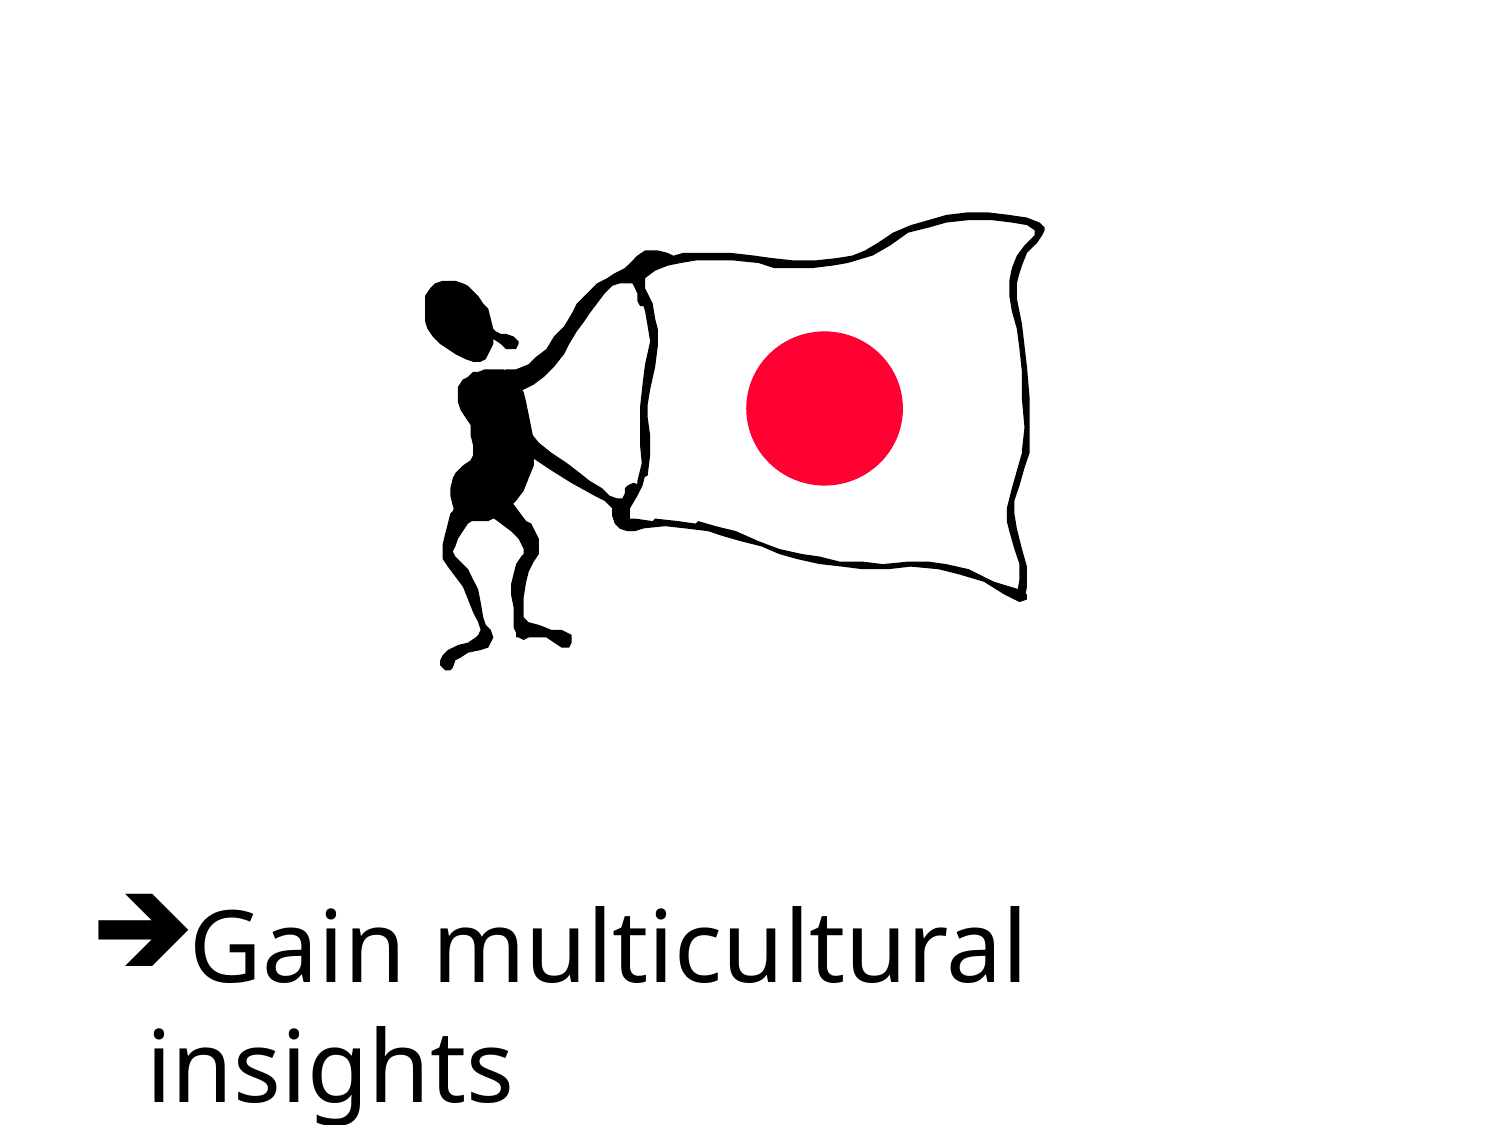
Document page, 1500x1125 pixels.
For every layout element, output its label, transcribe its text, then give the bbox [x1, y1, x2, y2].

list Gain multicultural insights [74, 874, 1426, 1026]
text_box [424, 212, 1050, 674]
